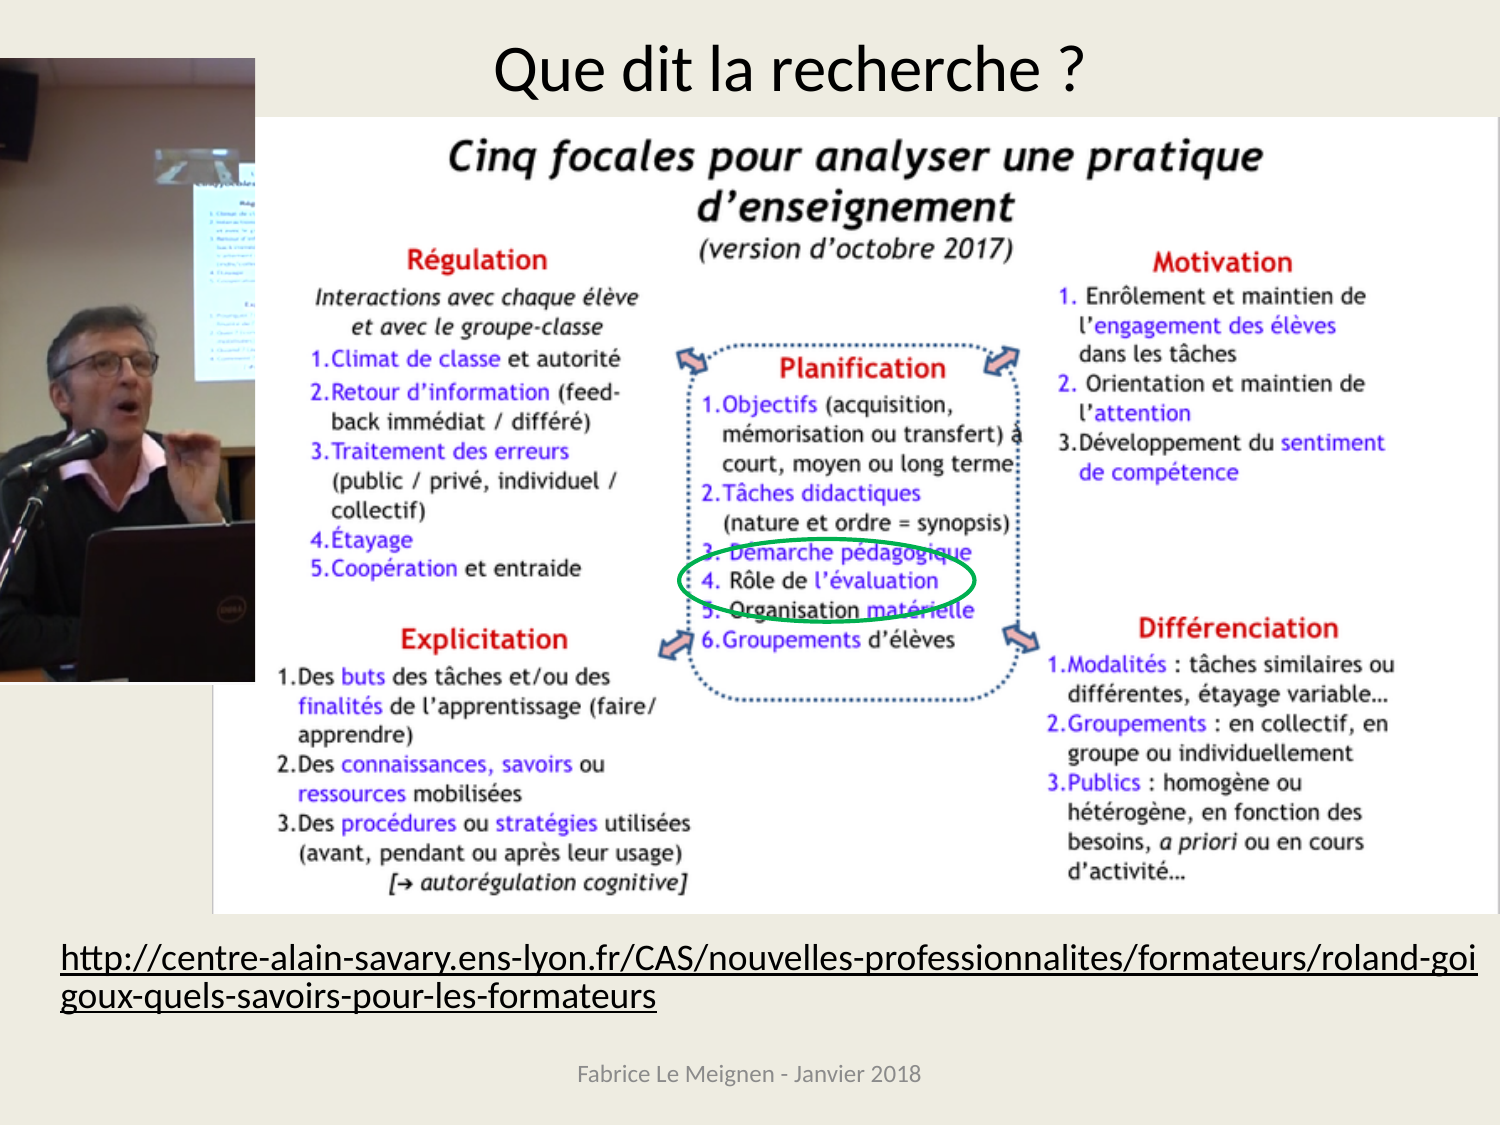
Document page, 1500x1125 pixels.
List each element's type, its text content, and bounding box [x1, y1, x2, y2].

text_box http://centre-alain-savary.ens-lyon.fr/CAS/nouvelles-professionnalites/formateurs/roland-goigoux-quels-savoirs-pour-les-formateurs [45, 925, 1500, 1031]
footer Fabrice Le Meignen - Janvier 2018 [512, 1042, 988, 1103]
picture [0, 58, 1500, 914]
text_box Que dit la recherche ? [478, 17, 1235, 113]
